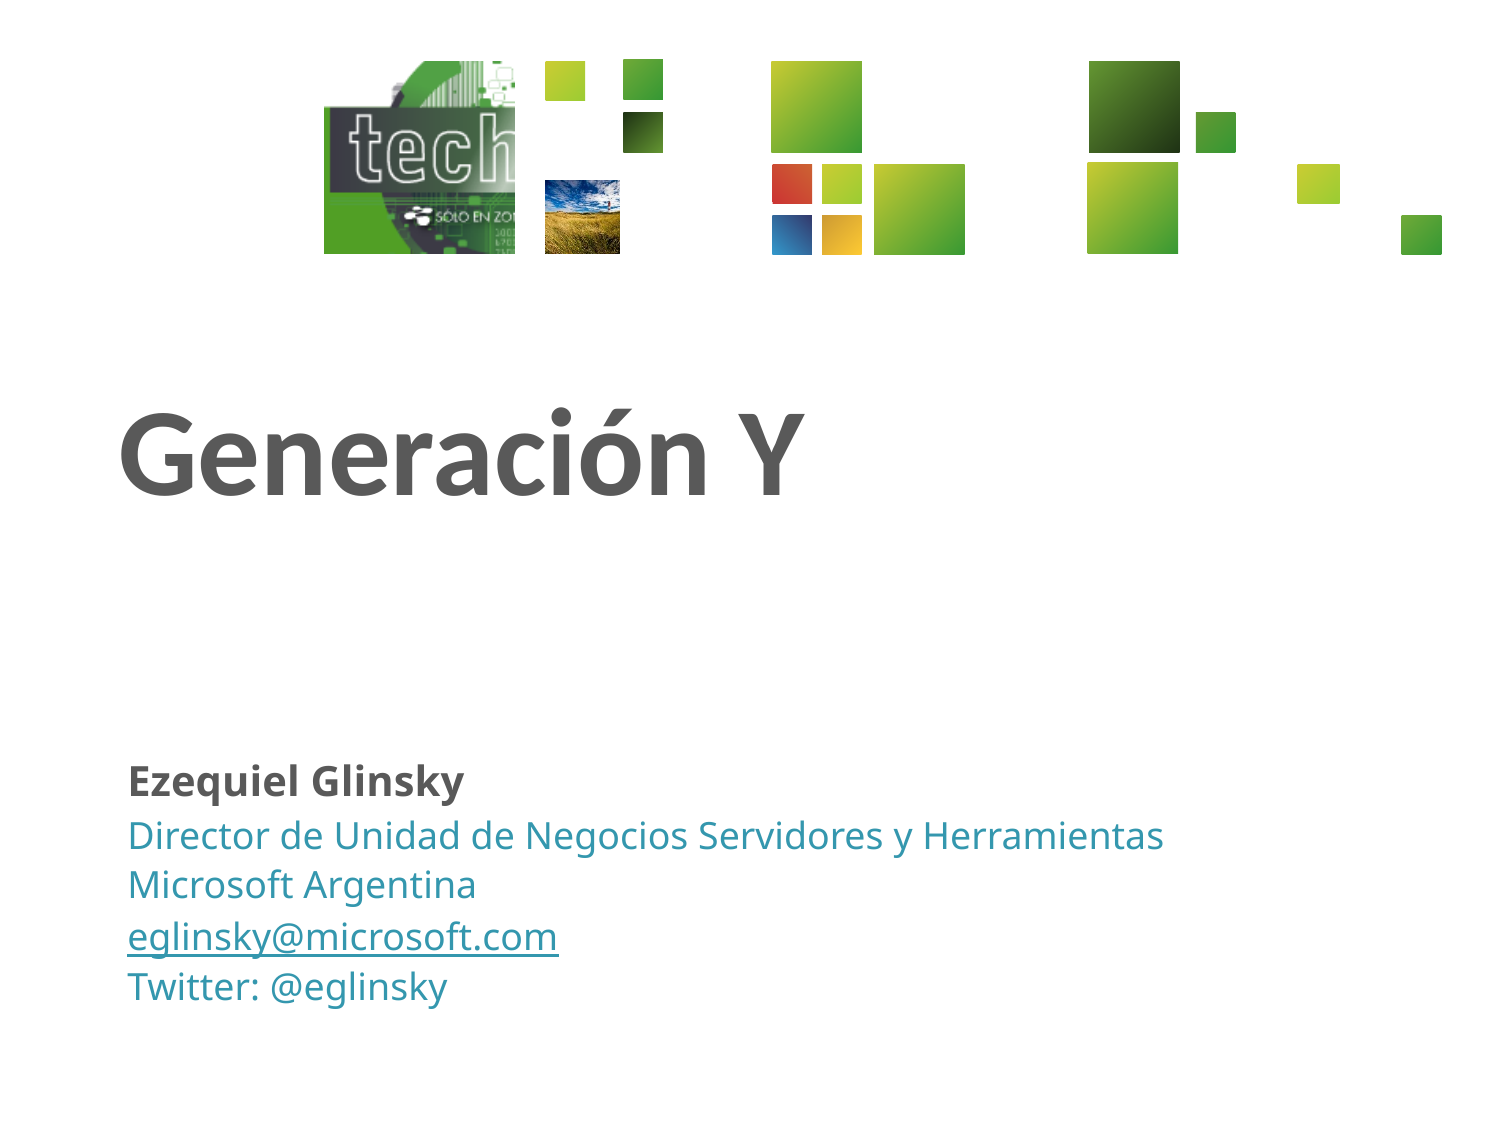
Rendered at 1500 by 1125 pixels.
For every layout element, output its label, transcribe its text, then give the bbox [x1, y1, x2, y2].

text_box [1087, 59, 1182, 154]
list Generación Y [103, 362, 1450, 650]
text_box [543, 59, 587, 103]
text_box [771, 162, 814, 206]
text_box [621, 57, 665, 101]
picture [545, 179, 620, 255]
text_box Director de Unidad de Negocios Servidores y Herramientas Microsoft Argentina eglinsky@microsoft.com Twitter: @eglinsky [112, 813, 1402, 1015]
text_box [1194, 110, 1237, 154]
text_box Ezequiel Glinsky [112, 746, 781, 812]
text_box [1400, 213, 1443, 257]
text_box [820, 162, 864, 206]
text_box [872, 162, 967, 257]
text_box [769, 59, 864, 154]
text_box [820, 213, 864, 257]
text_box [1295, 162, 1339, 206]
picture [324, 61, 515, 255]
text_box [621, 110, 665, 154]
text_box [1085, 160, 1180, 255]
text_box [770, 213, 814, 257]
